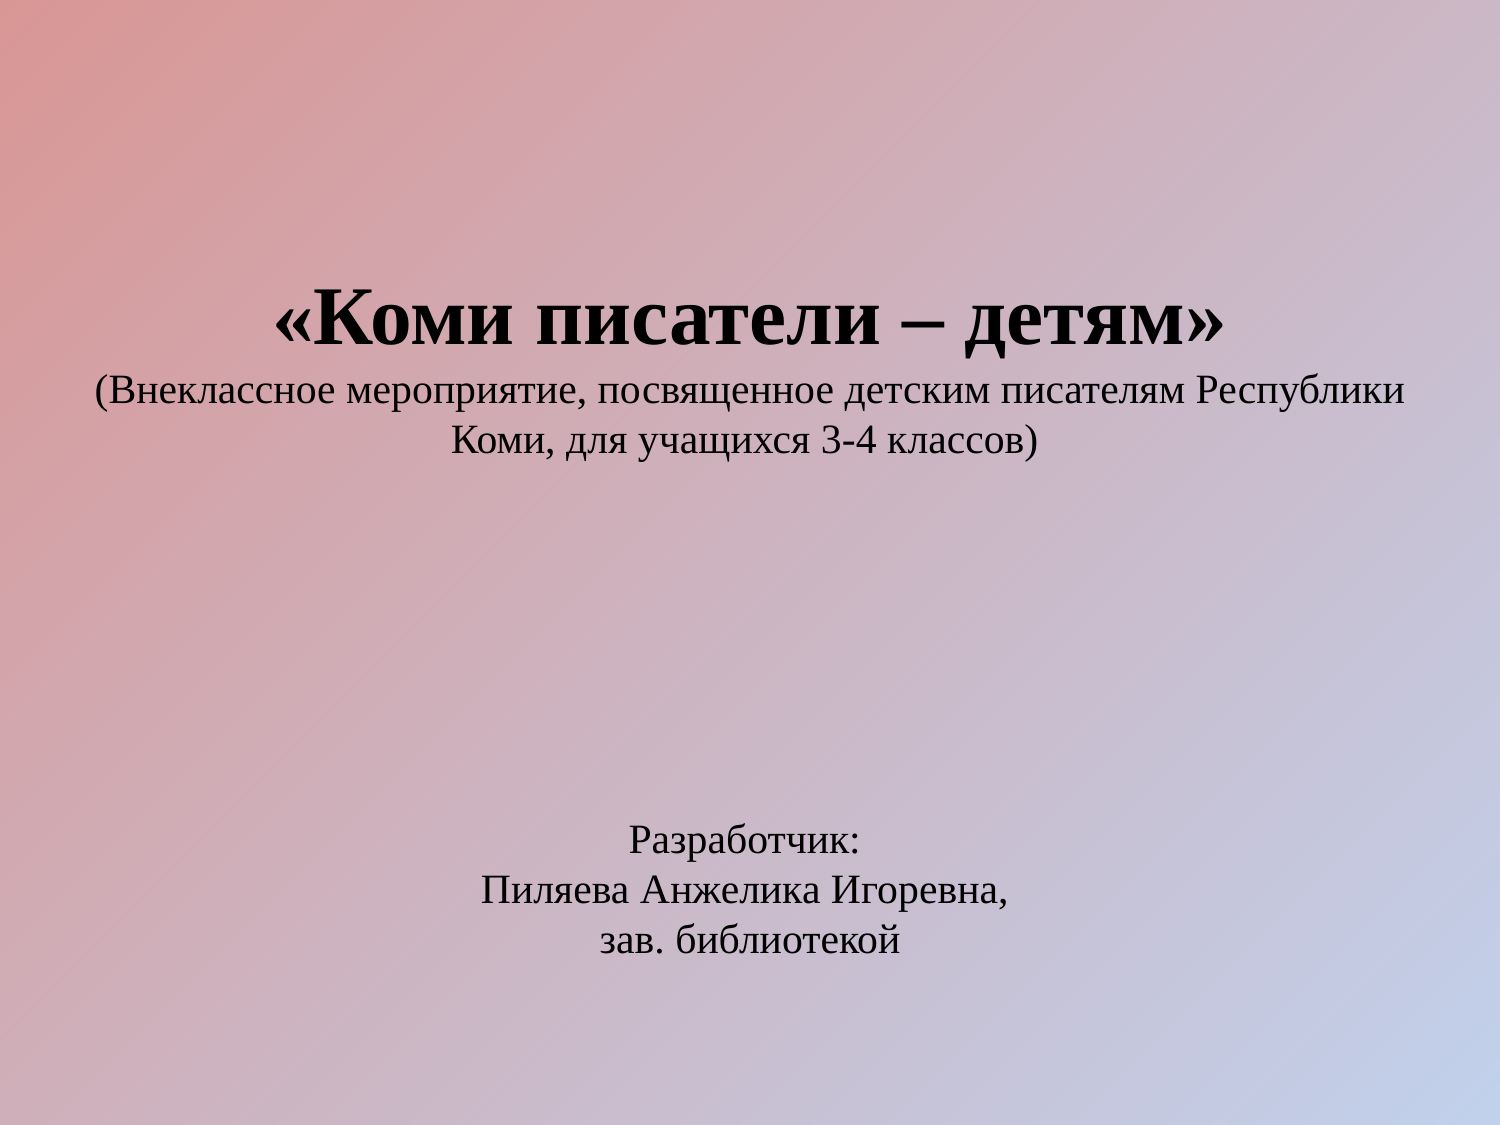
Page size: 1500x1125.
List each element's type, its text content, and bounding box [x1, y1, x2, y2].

title «Коми писатели – детям» (Внеклассное мероприятие, посвященное детским писателям Республики Коми, для учащихся 3-4 классов) Разработчик: Пиляева Анжелика Игоревна, зав. библиотекой [53, 19, 1447, 1094]
